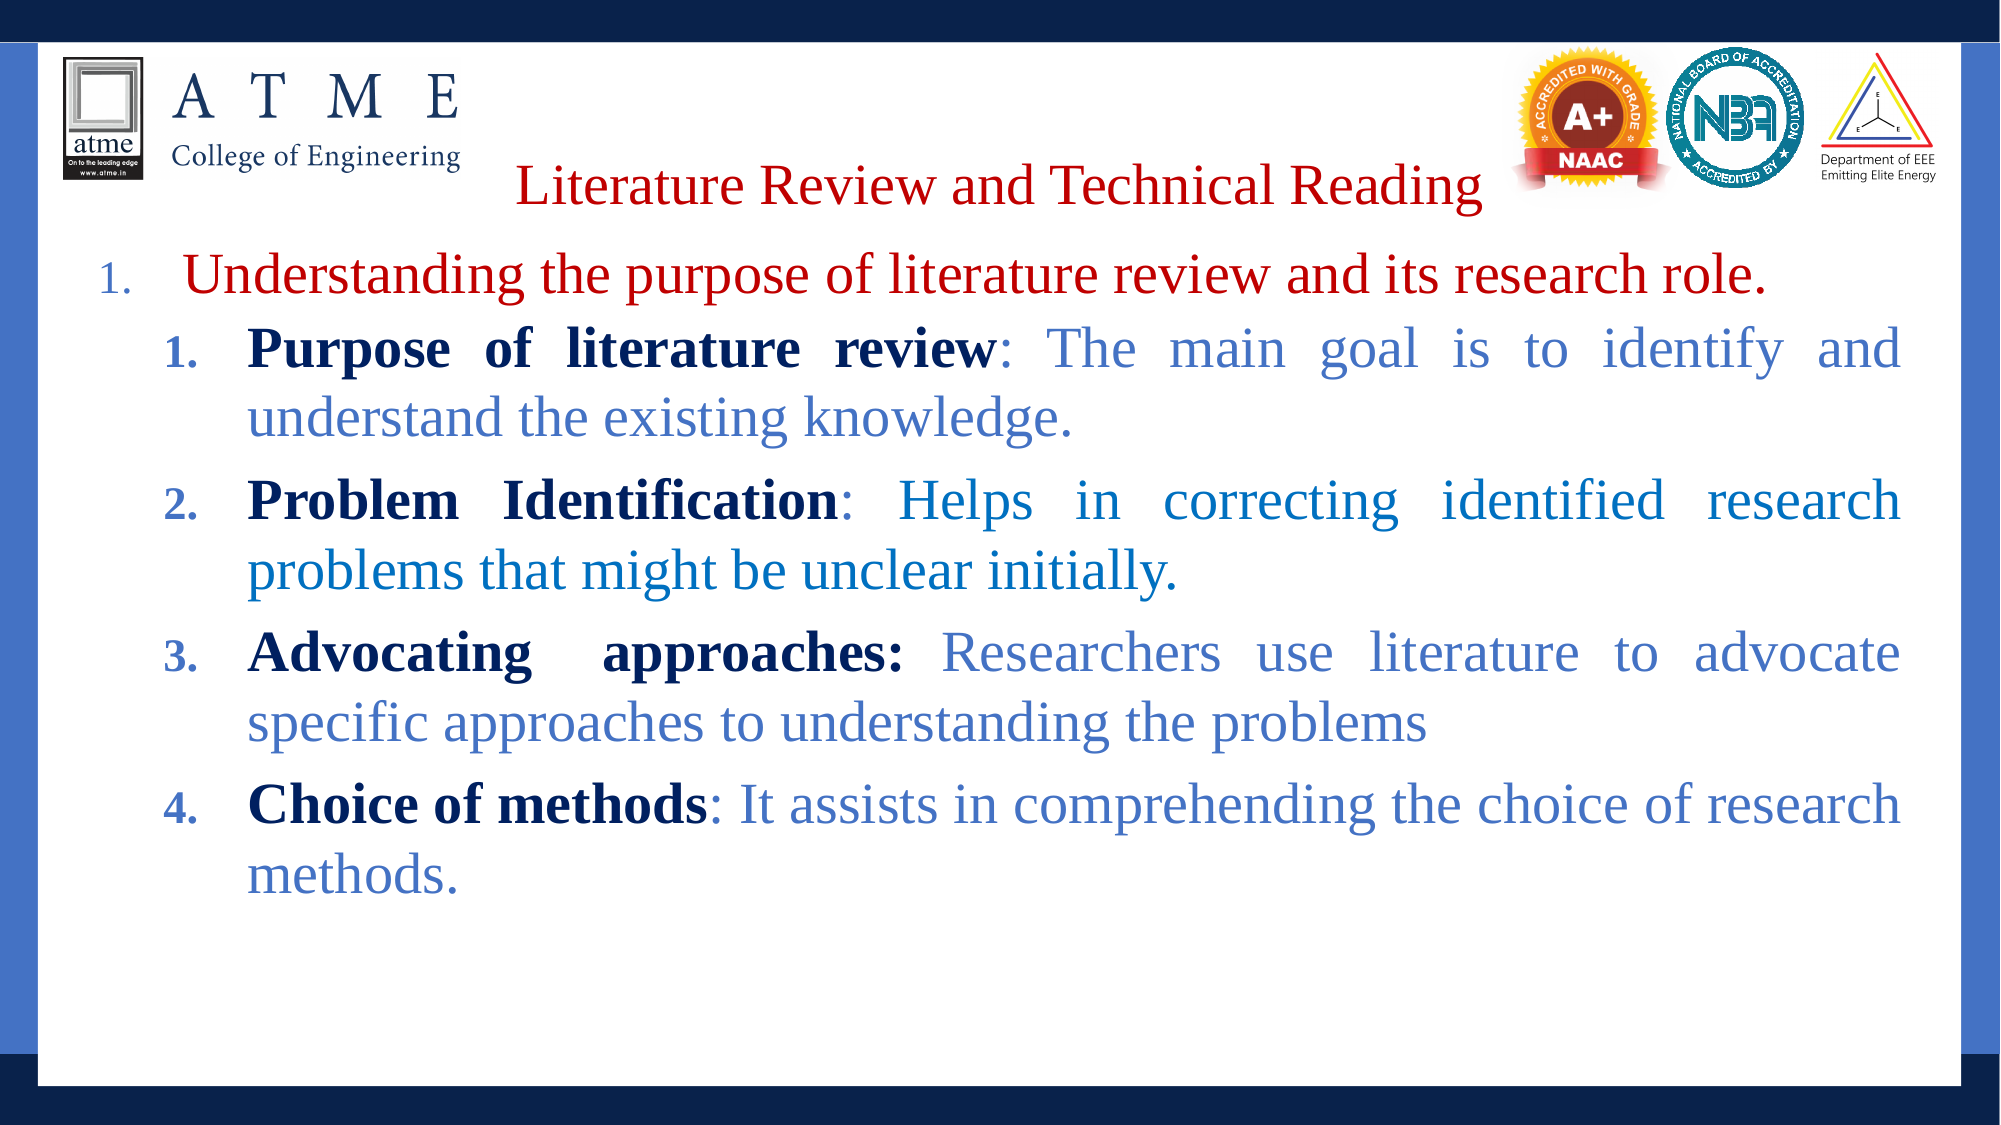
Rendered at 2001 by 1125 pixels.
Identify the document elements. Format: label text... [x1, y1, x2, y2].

list Understanding the purpose of literature review and its research role. Purpose of literature review: The main goal is to identify and understand the existing knowledge. Problem Identification: Helps in correcting identified research problems that might be unclear initially. Advocating approaches: Researchers use literature to advocate specific approaches to understanding the problems Choice of methods: It assists in comprehending the choice of research methods. [82, 227, 1918, 990]
picture [0, 1054, 2000, 1125]
picture [0, 0, 2000, 43]
title Literature Review and Technical Reading [52, 43, 1948, 266]
